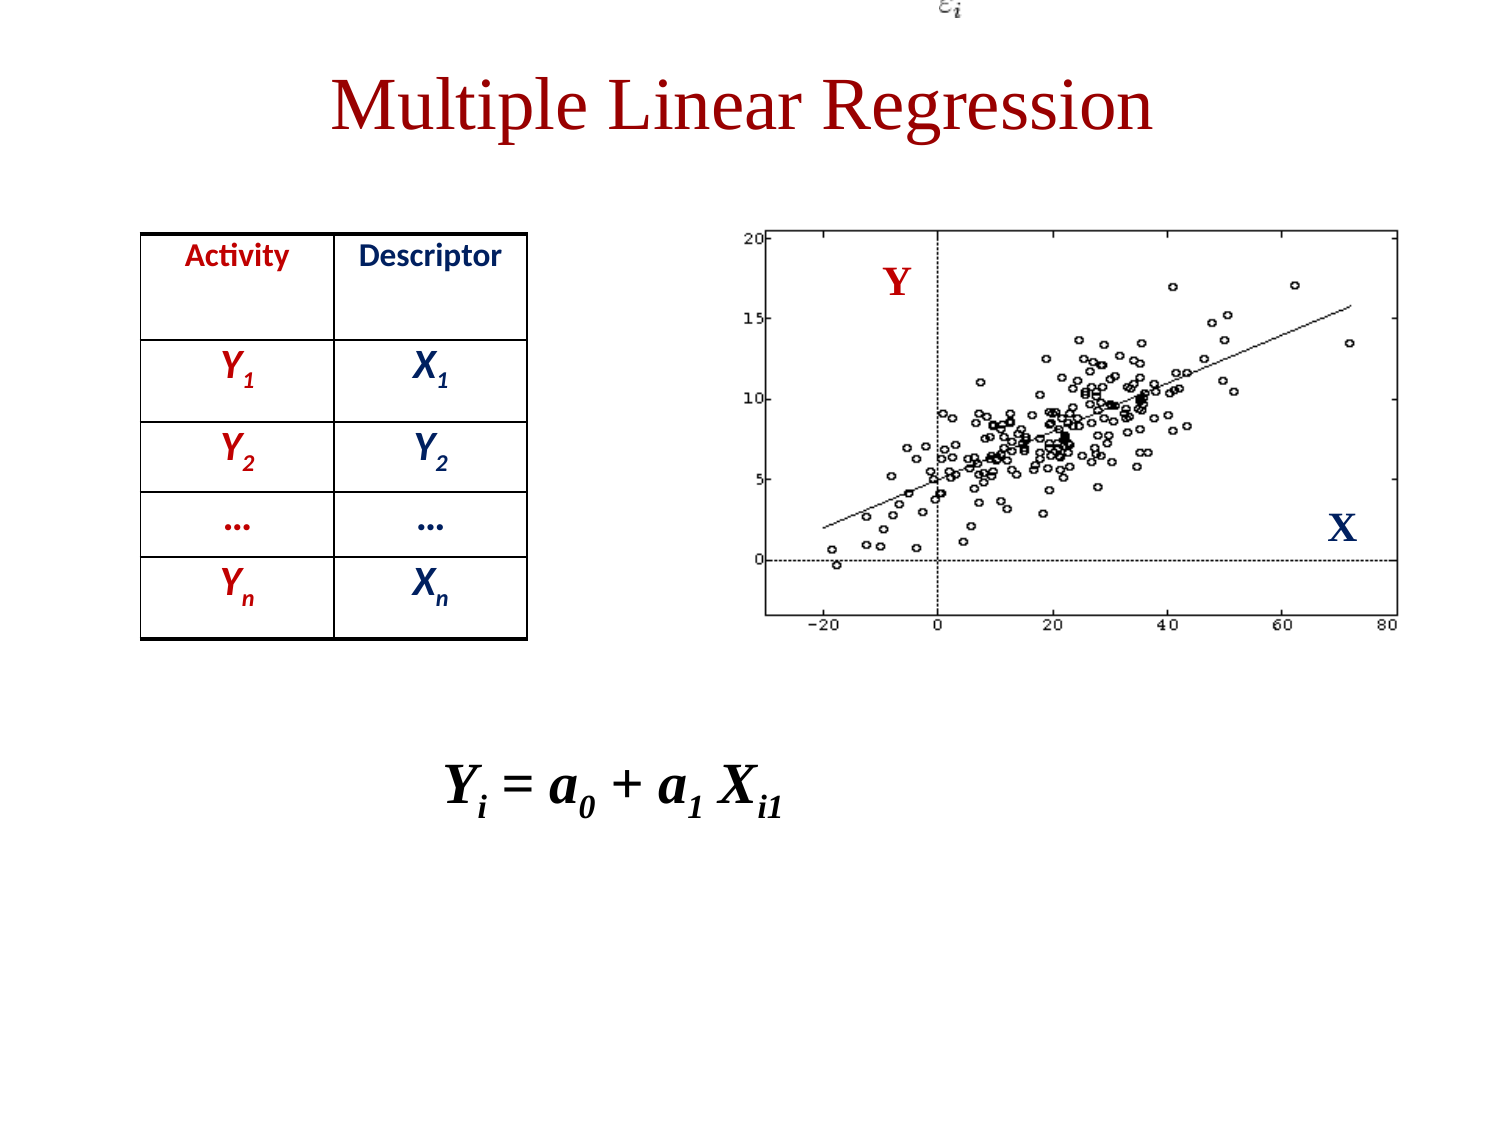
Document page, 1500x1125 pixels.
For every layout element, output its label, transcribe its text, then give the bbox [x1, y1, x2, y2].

table_header Descriptor [335, 236, 526, 339]
table_cell Yn [141, 558, 333, 637]
table_cell Xn [335, 558, 526, 637]
picture [939, 0, 962, 18]
title Multiple Linear Regression [105, 46, 1381, 235]
table_cell … [141, 493, 333, 556]
table_cell Y1 [141, 341, 333, 421]
table_cell Y2 [141, 423, 333, 491]
text_box Yi = a0 + a1 Xi1 [427, 738, 799, 833]
table_cell … [335, 493, 526, 556]
table_cell X1 [335, 341, 526, 421]
picture [726, 198, 1426, 683]
table_header Activity [141, 236, 333, 339]
table_cell Y2 [335, 423, 526, 491]
